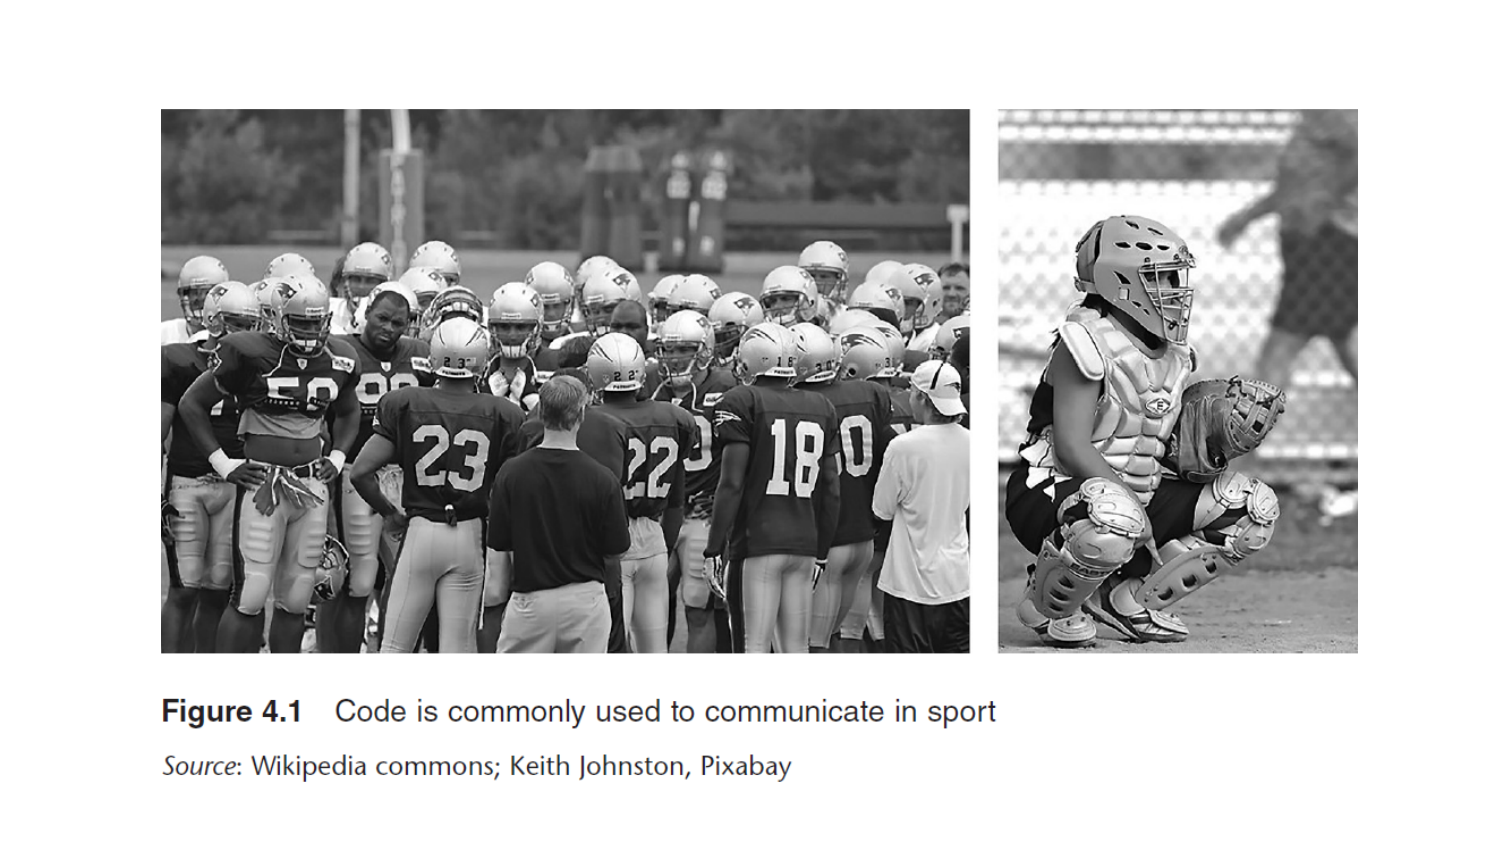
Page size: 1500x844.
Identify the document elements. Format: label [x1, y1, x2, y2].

list [160, 108, 1359, 783]
